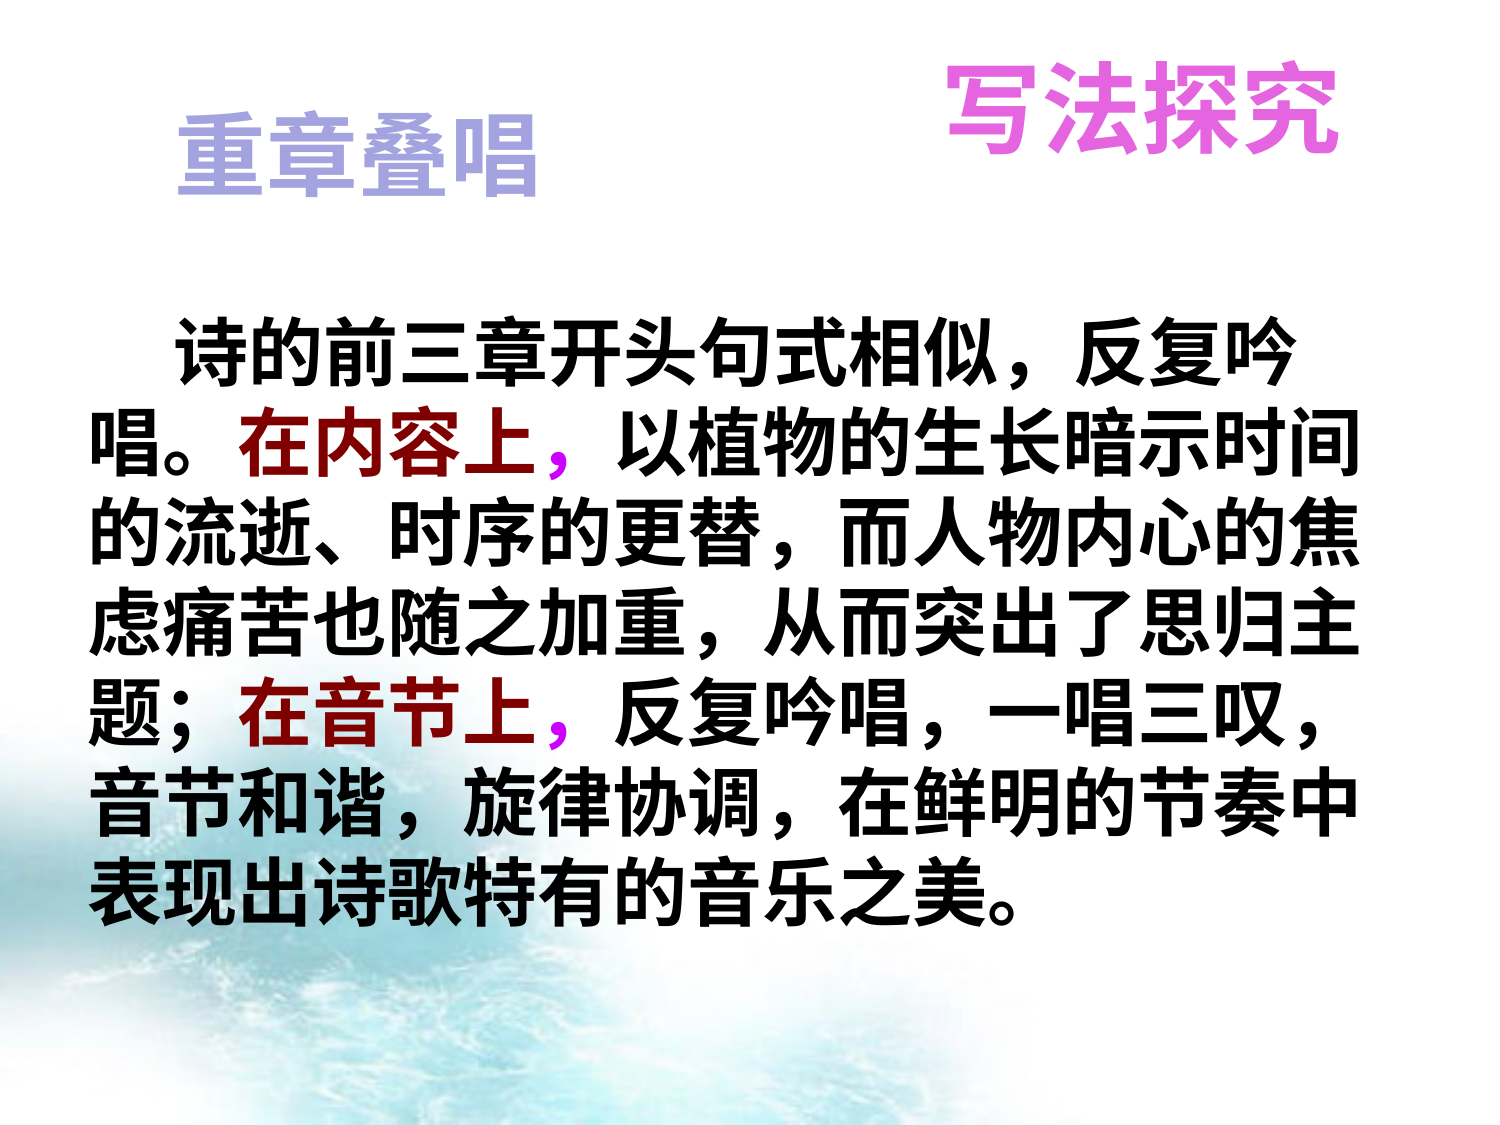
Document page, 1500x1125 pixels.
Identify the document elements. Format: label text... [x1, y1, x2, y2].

picture [0, 0, 1500, 1125]
text_box 重章叠唱 [160, 90, 557, 215]
text_box 诗的前三章开头句式相似，反复吟唱。在内容上，以植物的生长暗示时间的流逝、时序的更替，而人物内心的焦虑痛苦也随之加重，从而突出了思归主题；在音节上，反复吟唱，一唱三叹，音节和谐，旋律协调，在鲜明的节奏中表现出诗歌特有的音乐之美。 [73, 298, 1446, 944]
text_box 写法探究 [926, 38, 1357, 174]
